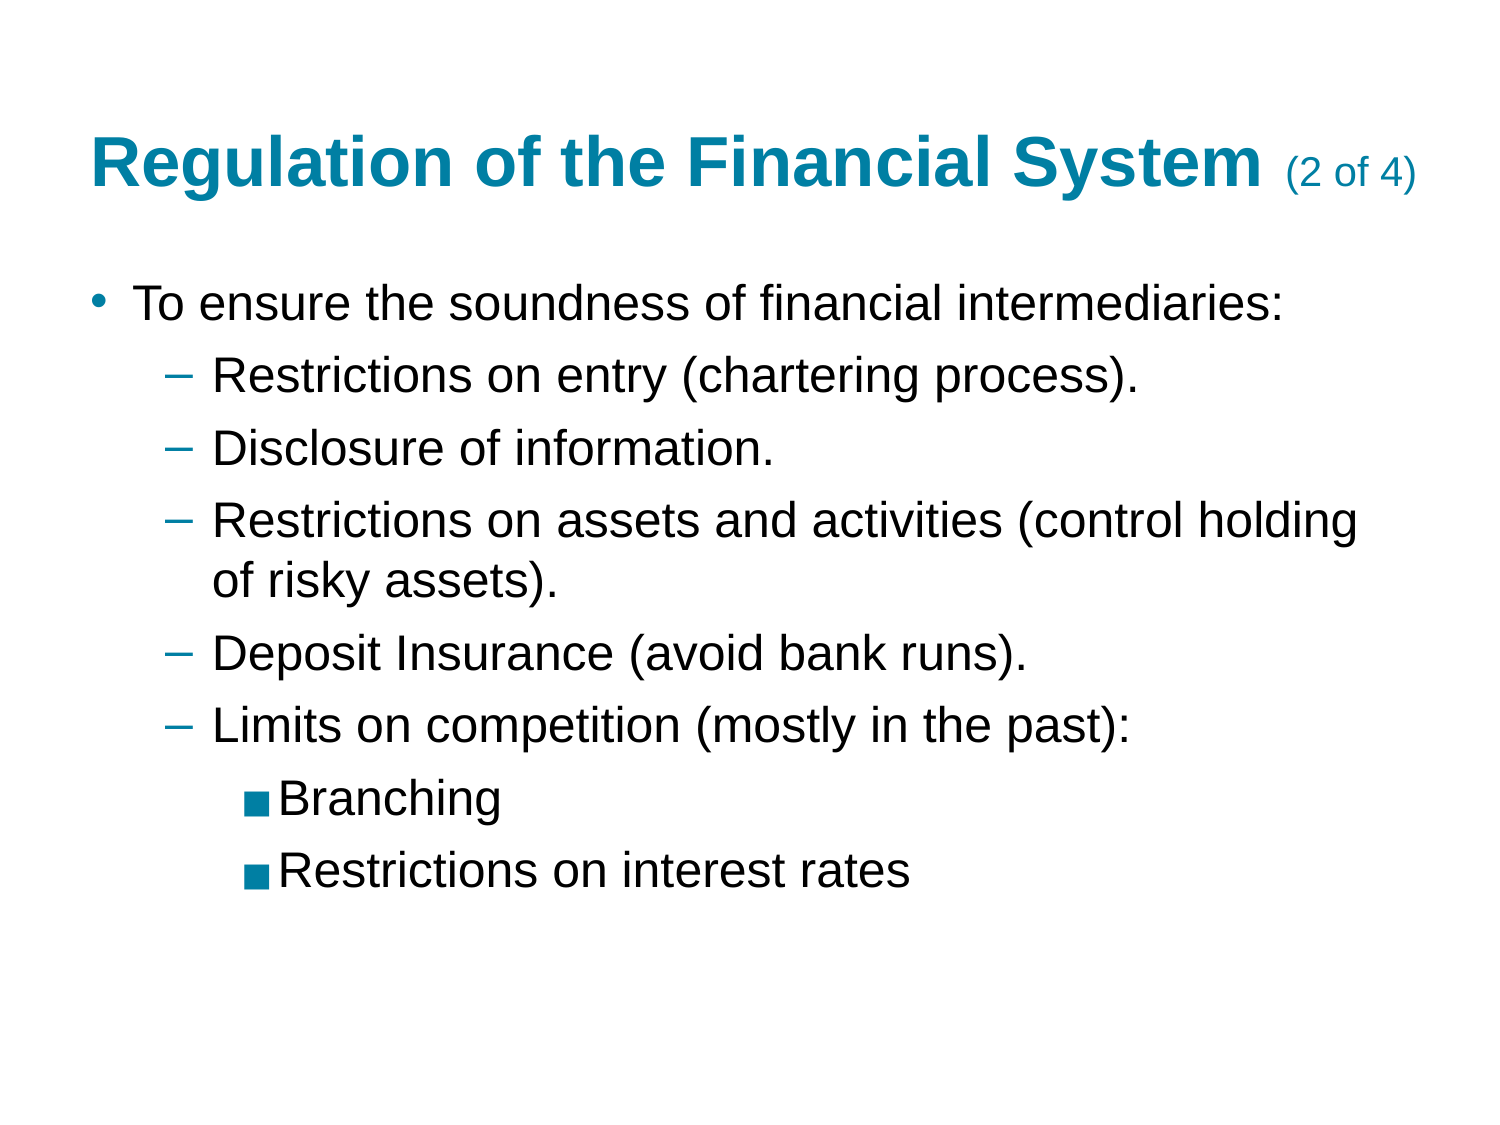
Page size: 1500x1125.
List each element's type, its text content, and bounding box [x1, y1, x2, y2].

list To ensure the soundness of financial intermediaries: Restrictions on entry (chartering process). Disclosure of information. Restrictions on assets and activities (control holding of risky assets). Deposit Insurance (avoid bank runs). Limits on competition (mostly in the past): Branching Restrictions on interest rates [75, 255, 1426, 1021]
title Regulation of the Financial System (2 of 4) [75, 35, 1471, 216]
